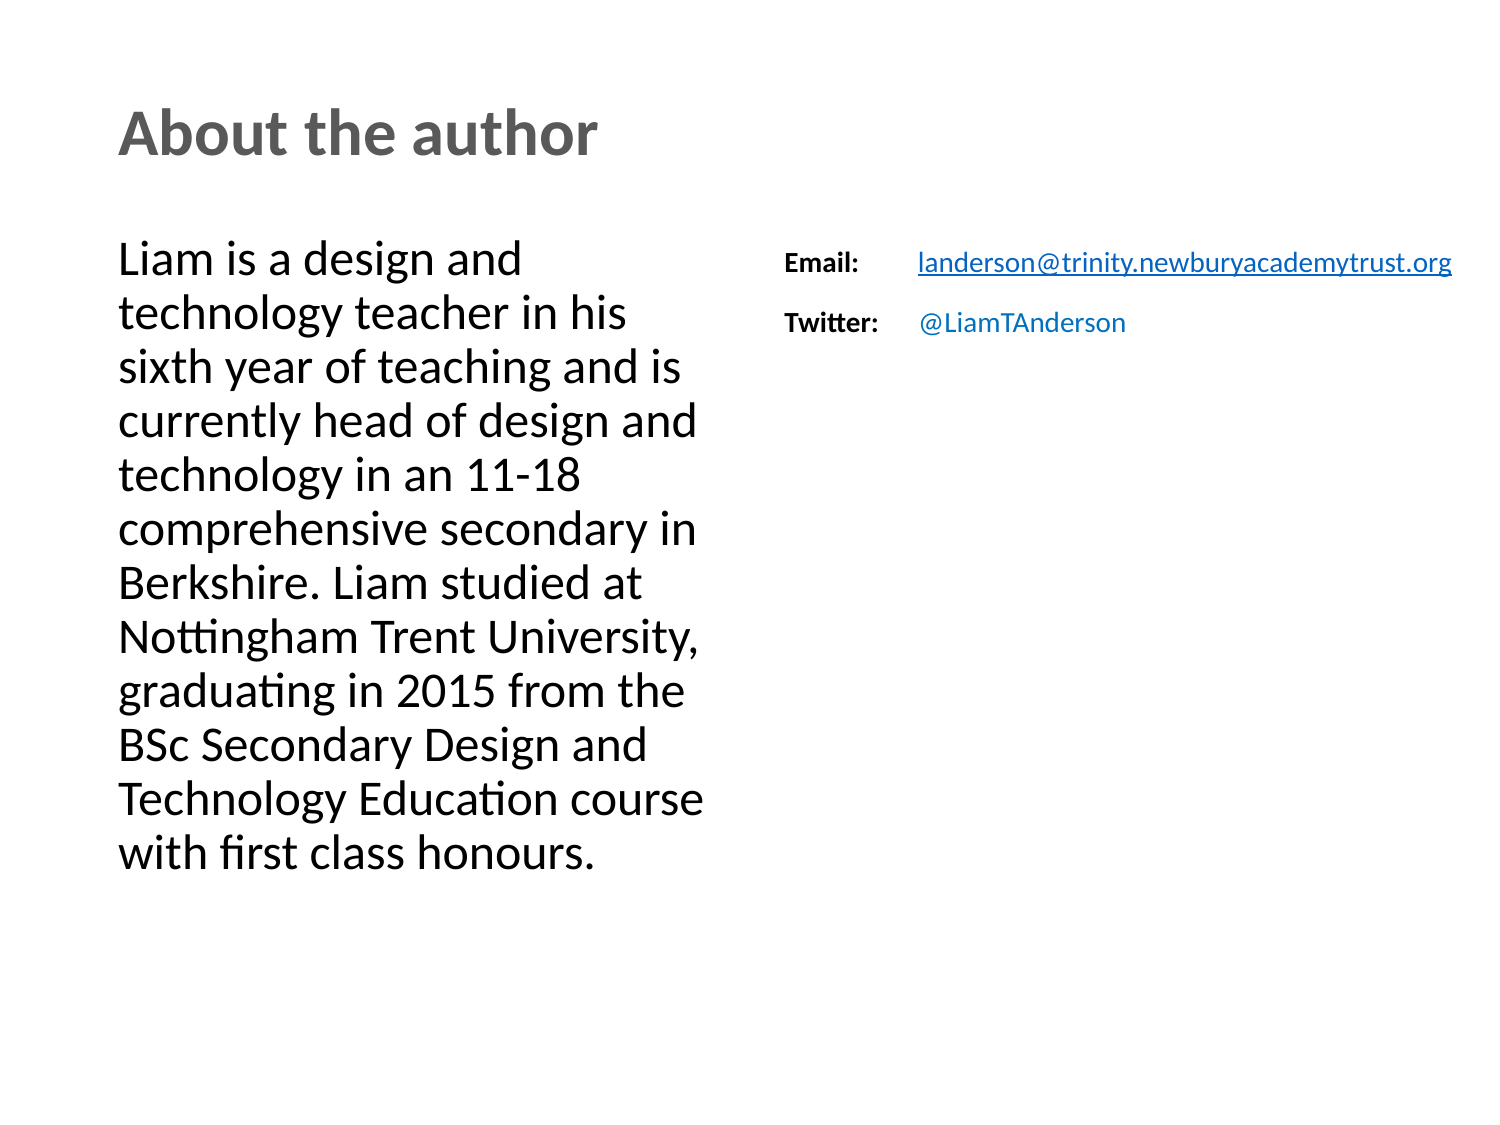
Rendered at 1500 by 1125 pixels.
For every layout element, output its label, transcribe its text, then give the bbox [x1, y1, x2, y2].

title About the author [103, 59, 1397, 208]
list Email: landerson@trinity.newburyacademytrust.org Twitter: @LiamTAnderson [769, 230, 1500, 1019]
list Liam is a design and technology teacher in his sixth year of teaching and is currently head of design and technology in an 11-18 comprehensive secondary in Berkshire. Liam studied at Nottingham Trent University, graduating in 2015 from the BSc Secondary Design and Technology Education course with first class honours. [103, 224, 728, 1017]
